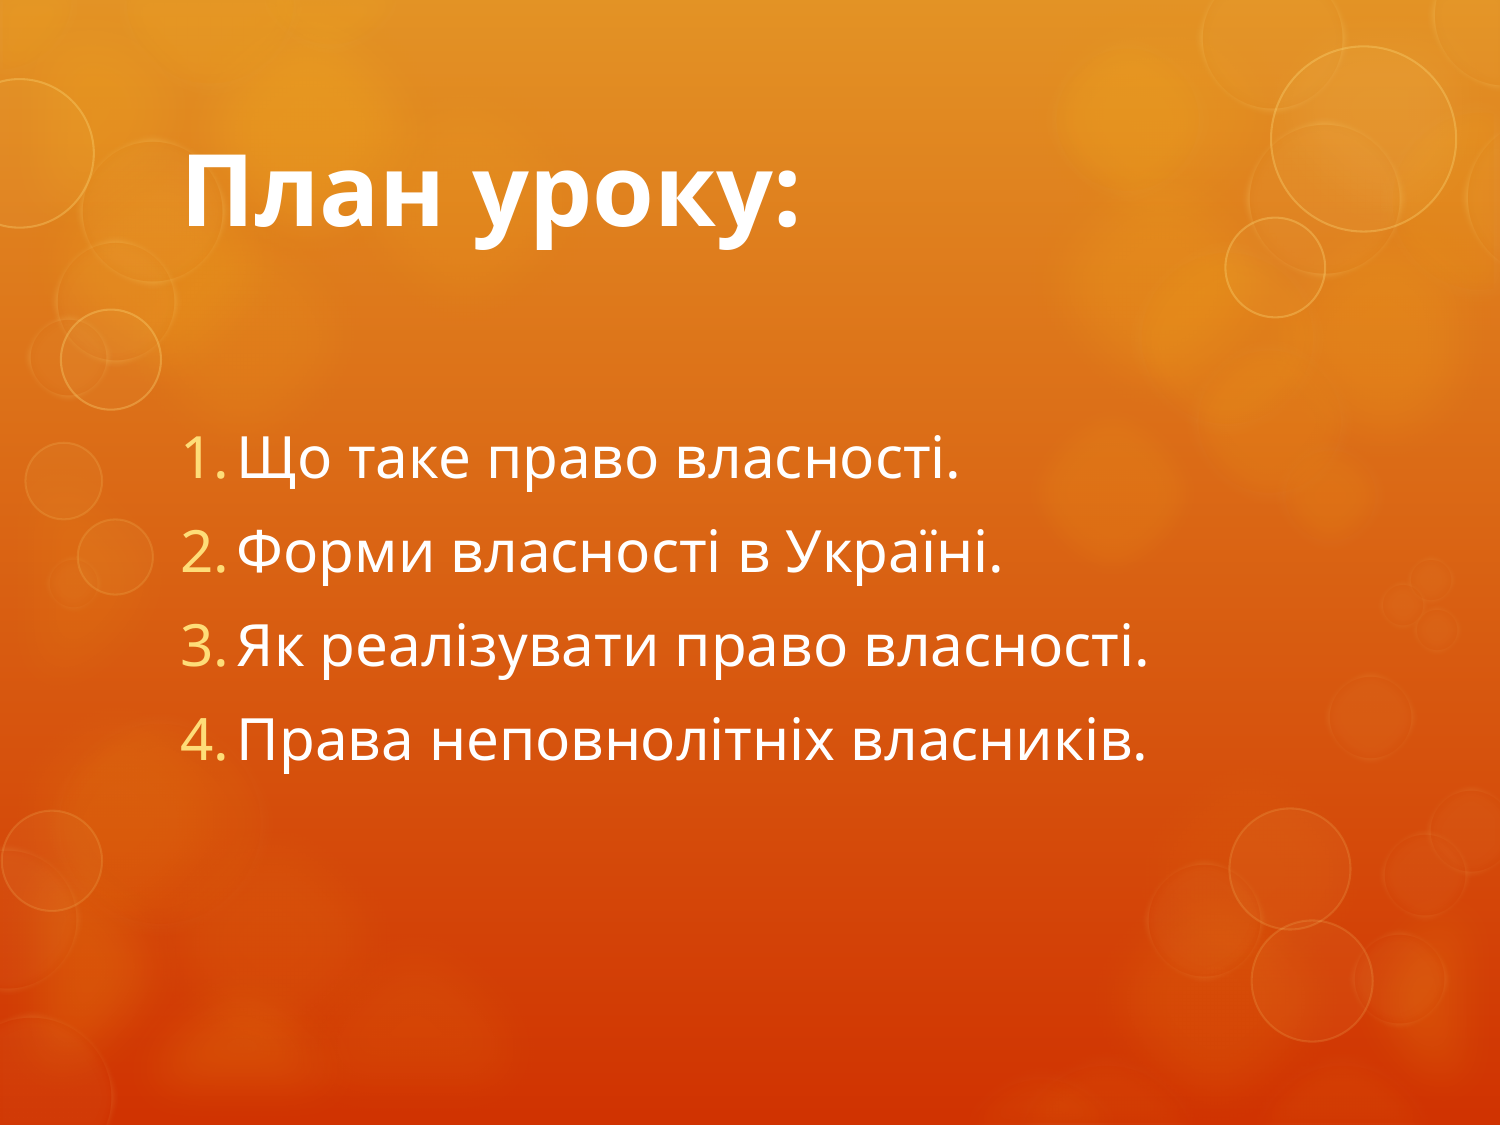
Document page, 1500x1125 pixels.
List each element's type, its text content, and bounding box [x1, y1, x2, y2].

list Що таке право власності. Форми власності в Україні. Як реалізувати право власності. Права неповнолітніх власників. [165, 296, 1335, 962]
title План уроку: [165, 110, 1335, 263]
